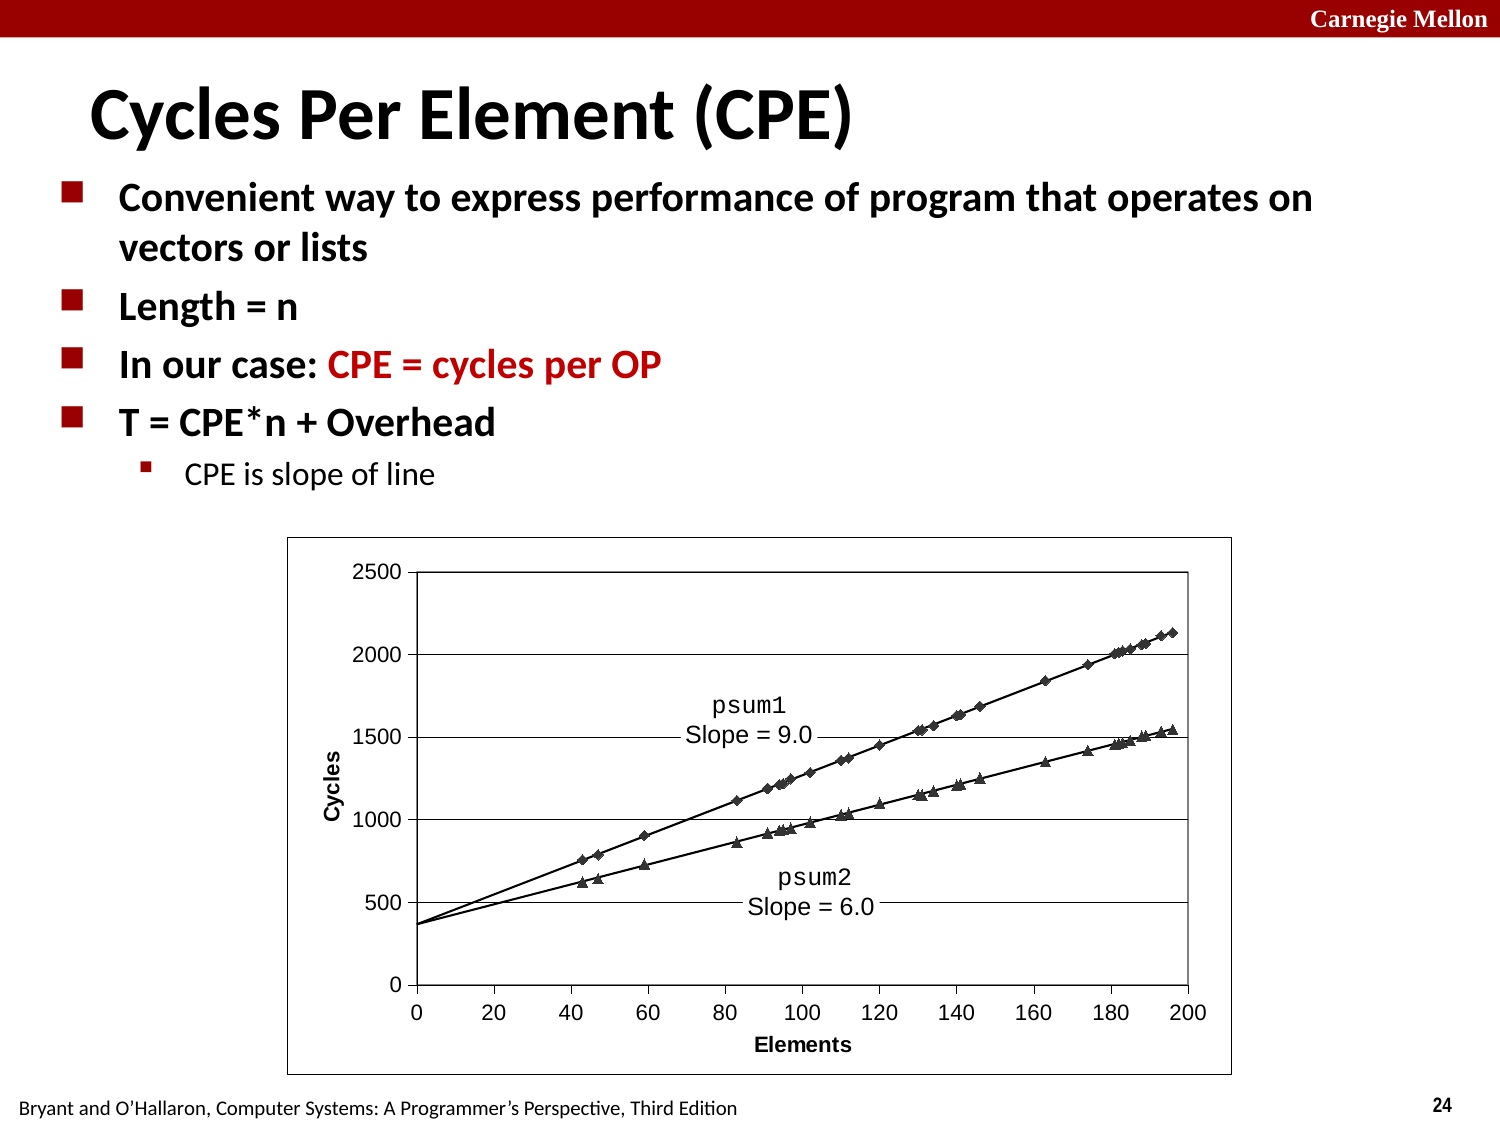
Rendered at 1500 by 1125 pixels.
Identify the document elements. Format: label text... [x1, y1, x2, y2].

chart [287, 537, 1232, 1076]
list Convenient way to express performance of program that operates on vectors or lists Length = n In our case: CPE = cycles per OP T = CPE*n + Overhead CPE is slope of line [47, 162, 1411, 412]
title Cycles Per Element (CPE) [74, 62, 1411, 157]
